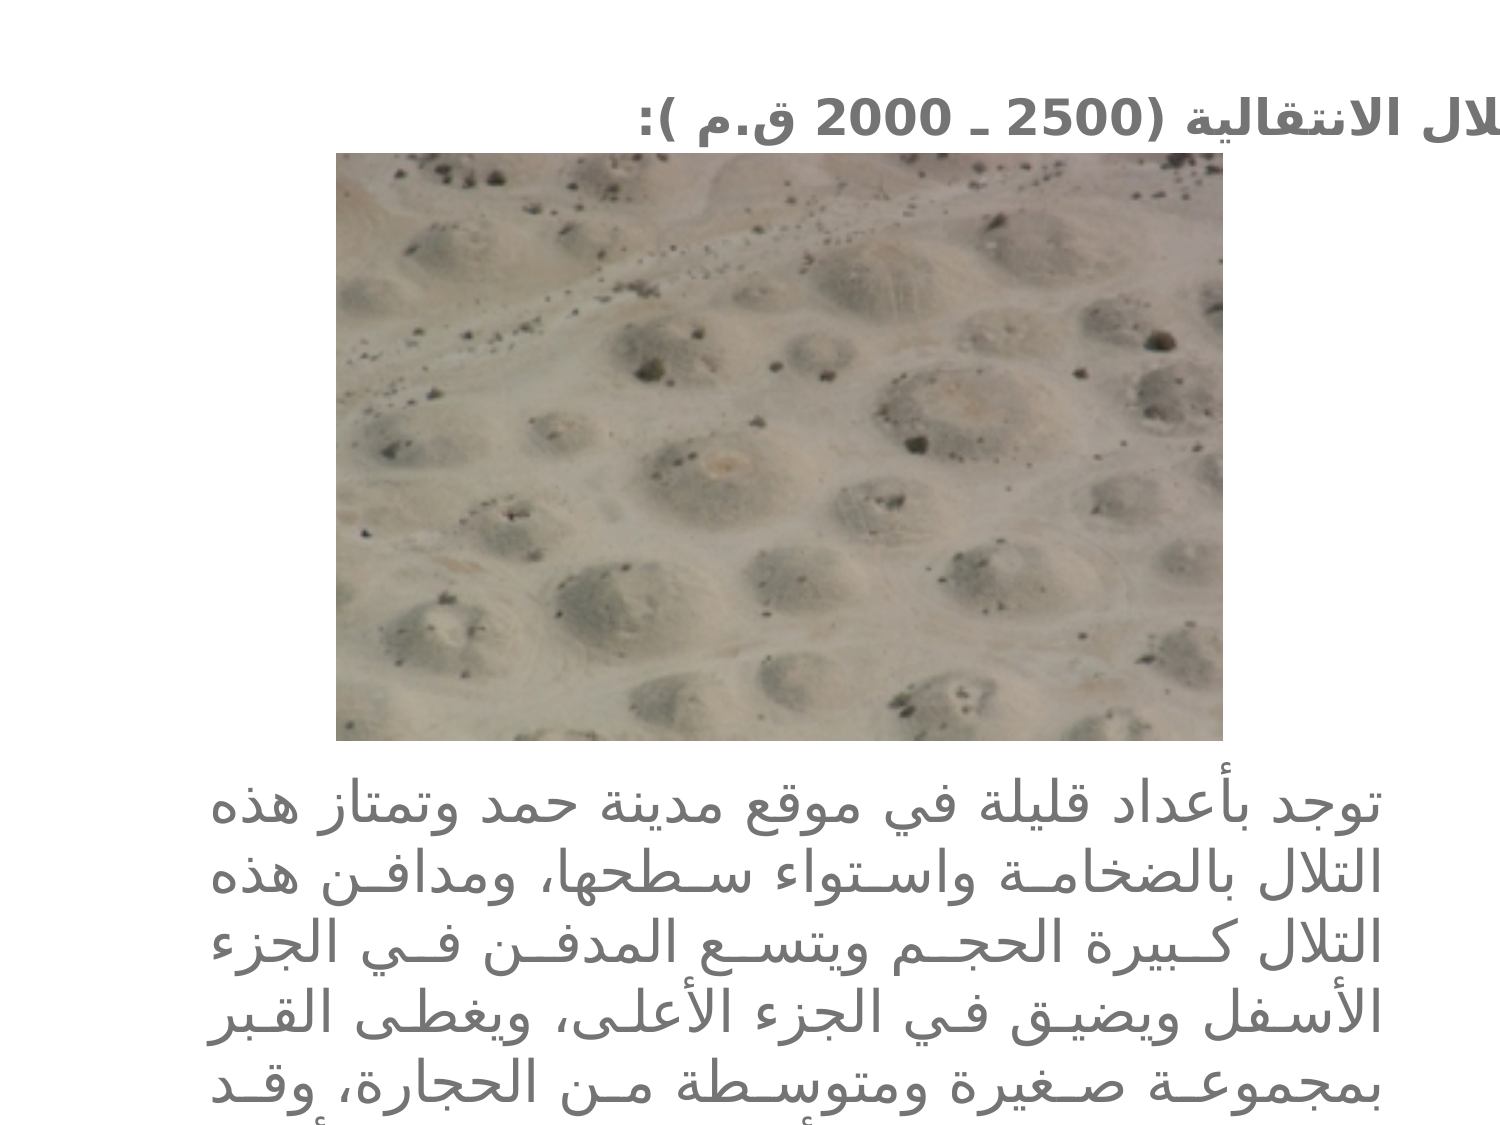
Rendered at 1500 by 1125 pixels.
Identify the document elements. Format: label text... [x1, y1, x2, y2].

text_box 2ـ التلال الانتقالية (2500 ـ 2000 ق.م ): [621, 78, 1500, 153]
picture [336, 153, 1223, 741]
text_box توجد بأعداد قليلة في موقع مدينة حمد وتمتاز هذه التلال بالضخامة واستواء سطحها، ومدافن هذه التلال كبيرة الحجم ويتسع المدفن في الجزء الأسفل ويضيق في الجزء الأعلى، ويغطى القبر بمجموعة صغيرة ومتوسطة من الحجارة، وقد اكتشفت نماذج من الأواني الفخارية والأختام الدلمونية في هذه التلال [194, 756, 1400, 1125]
